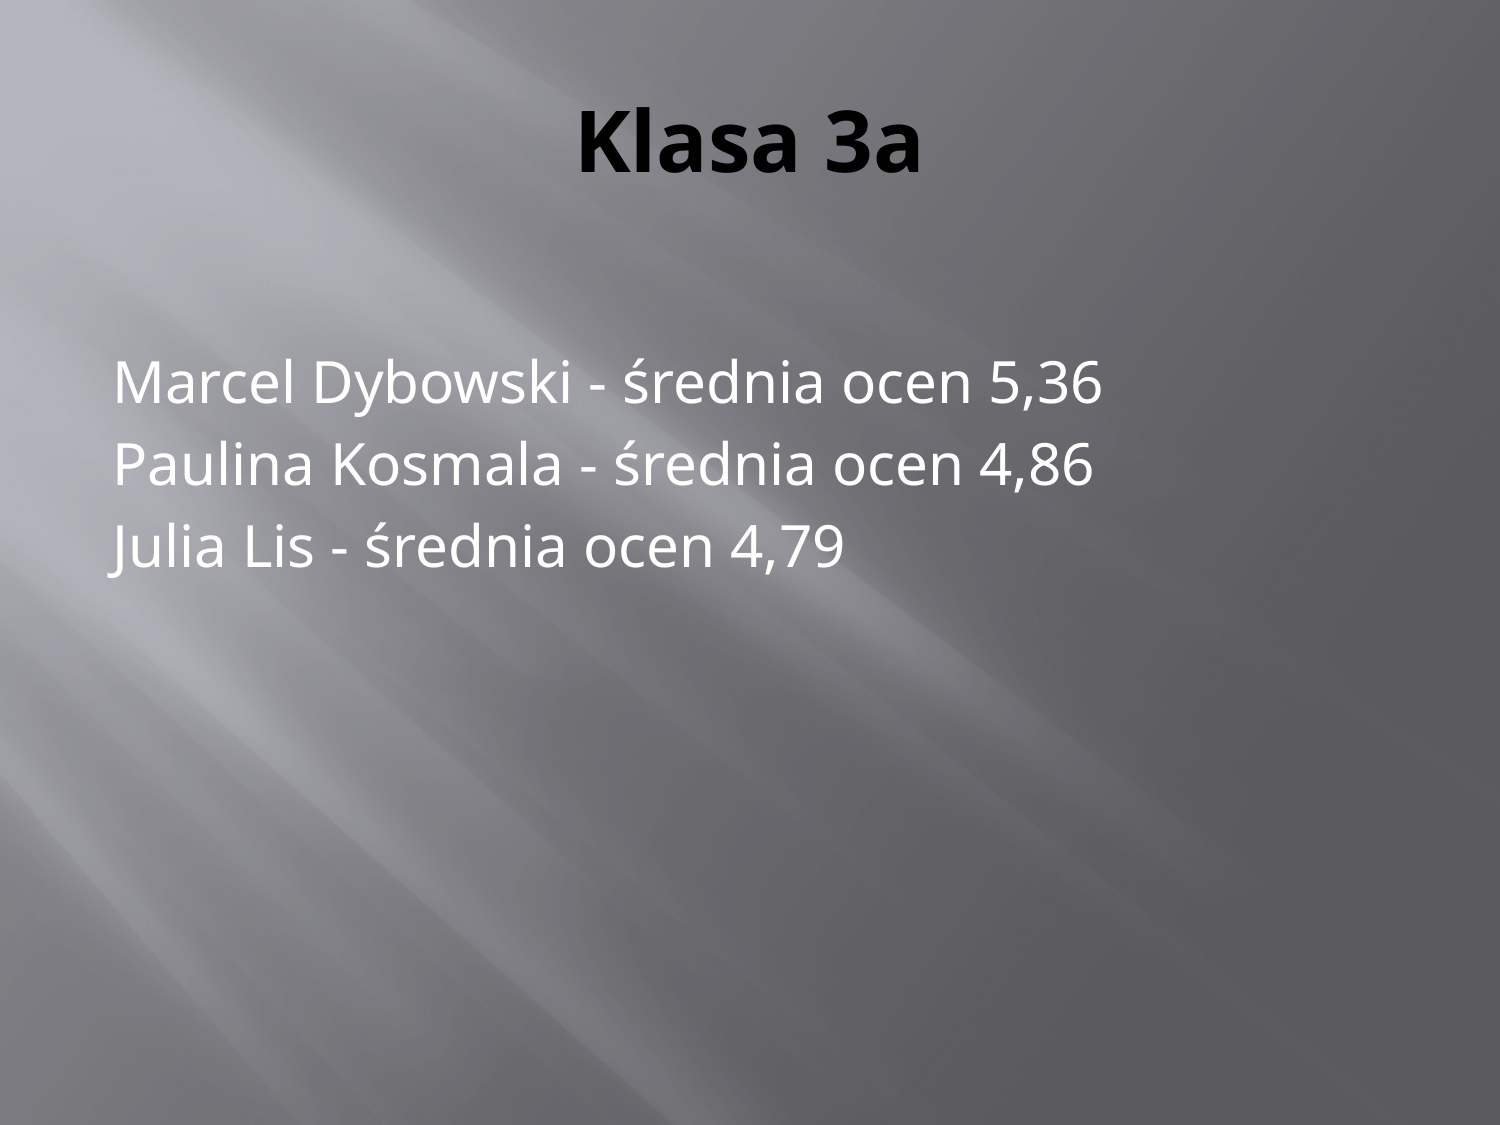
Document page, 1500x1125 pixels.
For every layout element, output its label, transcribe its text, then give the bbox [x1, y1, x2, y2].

title Klasa 3a [75, 45, 1425, 233]
list Marcel Dybowski - średnia ocen 5,36 Paulina Kosmala - średnia ocen 4,86 Julia Lis - średnia ocen 4,79 [75, 338, 1425, 1035]
